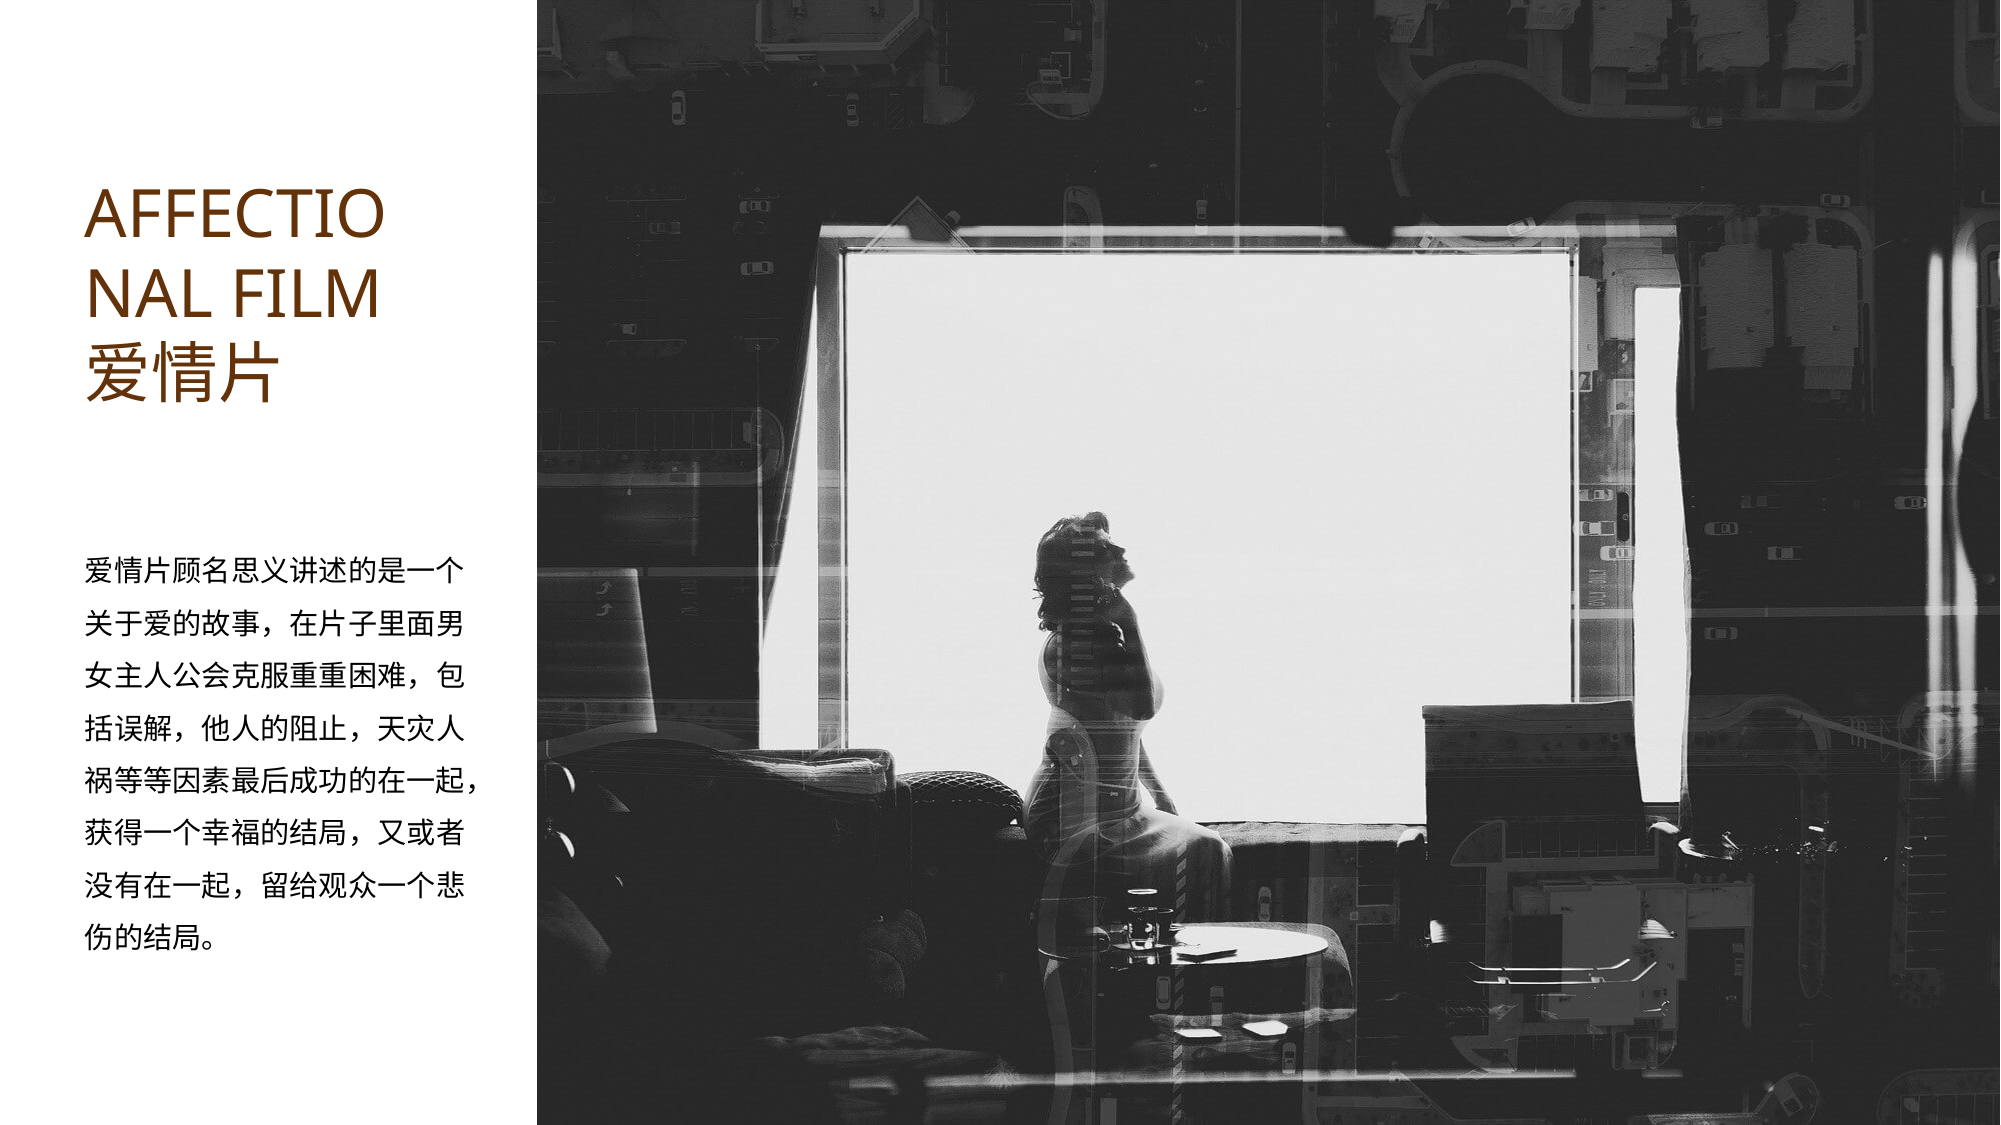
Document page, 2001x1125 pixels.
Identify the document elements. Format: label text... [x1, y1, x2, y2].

text_box 爱情片顾名思义讲述的是一个关于爱的故事，在片子里面男女主人公会克服重重困难，包括误解，他人的阻止，天灾人祸等等因素最后成功的在一起，获得一个幸福的结局，又或者没有在一起，留给观众一个悲伤的结局。 [70, 527, 500, 962]
text_box AFFECTIONAL FILM 爱情片 [70, 163, 410, 419]
picture [537, 0, 2000, 1125]
